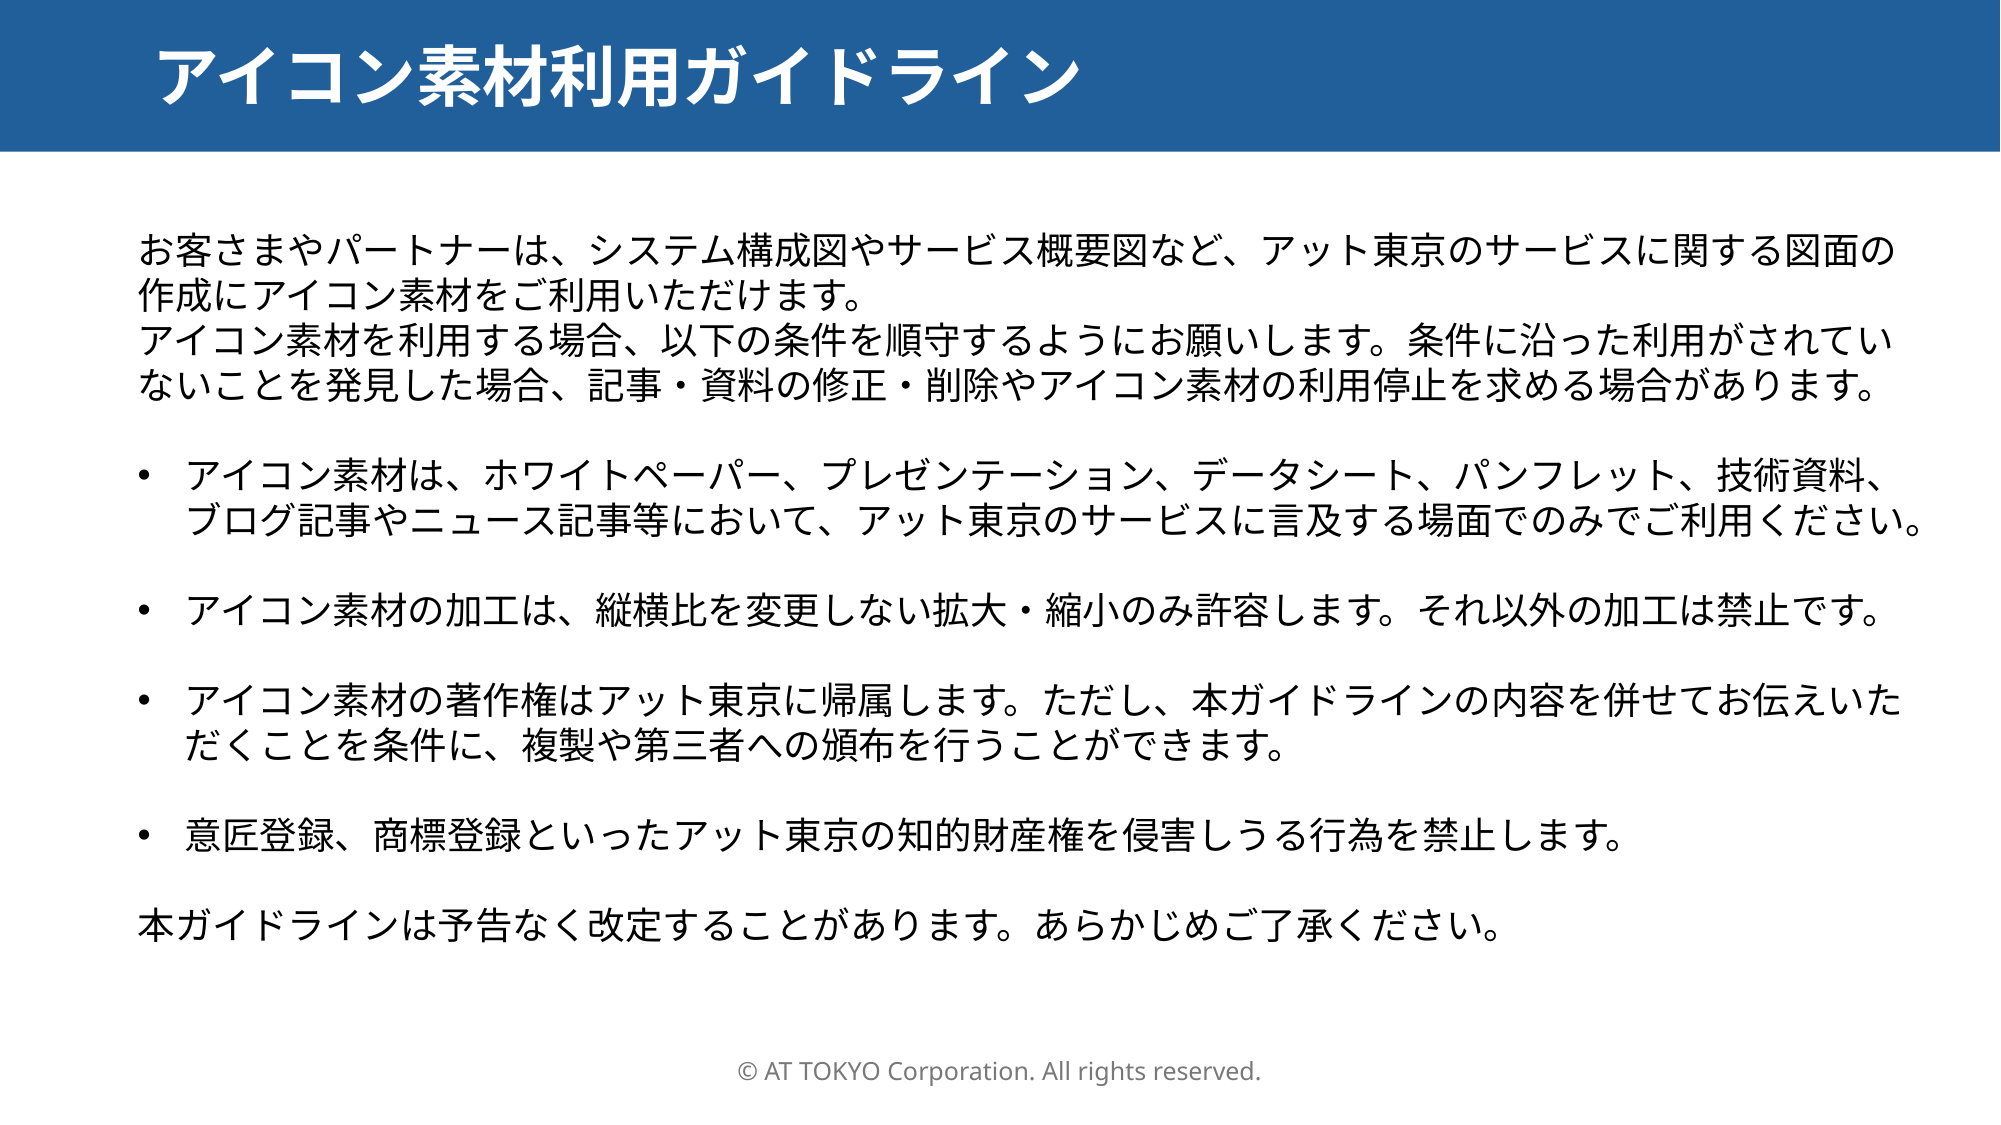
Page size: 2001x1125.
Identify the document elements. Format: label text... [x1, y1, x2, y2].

footer © AT TOKYO Corporation. All rights reserved. [662, 1042, 1338, 1103]
text_box お客さまやパートナーは、システム構成図やサービス概要図など、アット東京のサービスに関する図面の作成にアイコン素材をご利用いただけます。 アイコン素材を利用する場合、以下の条件を順守するようにお願いします。条件に沿った利用がされていないことを発見した場合、記事・資料の修正・削除やアイコン素材の利用停止を求める場合があります。 アイコン素材は、ホワイトペーパー、プレゼンテーション、データシート、パンフレット、技術資料、ブログ記事やニュース記事等において、アット東京のサービスに言及する場面でのみでご利用ください。 アイコン素材の加工は、縦横比を変更しない拡大・縮小のみ許容します。それ以外の加工は禁止です。 アイコン素材の著作権はアット東京に帰属します。ただし、本ガイドラインの内容を併せてお伝えいただくことを条件に、複製や第三者への頒布を行うことができます。 意匠登録、商標登録といったアット東京の知的財産権を侵害しうる行為を禁止します。 本ガイドラインは予告なく改定することがあります。あらかじめご了承ください。 [122, 219, 1928, 955]
title アイコン素材利用ガイドライン [137, 23, 1863, 135]
